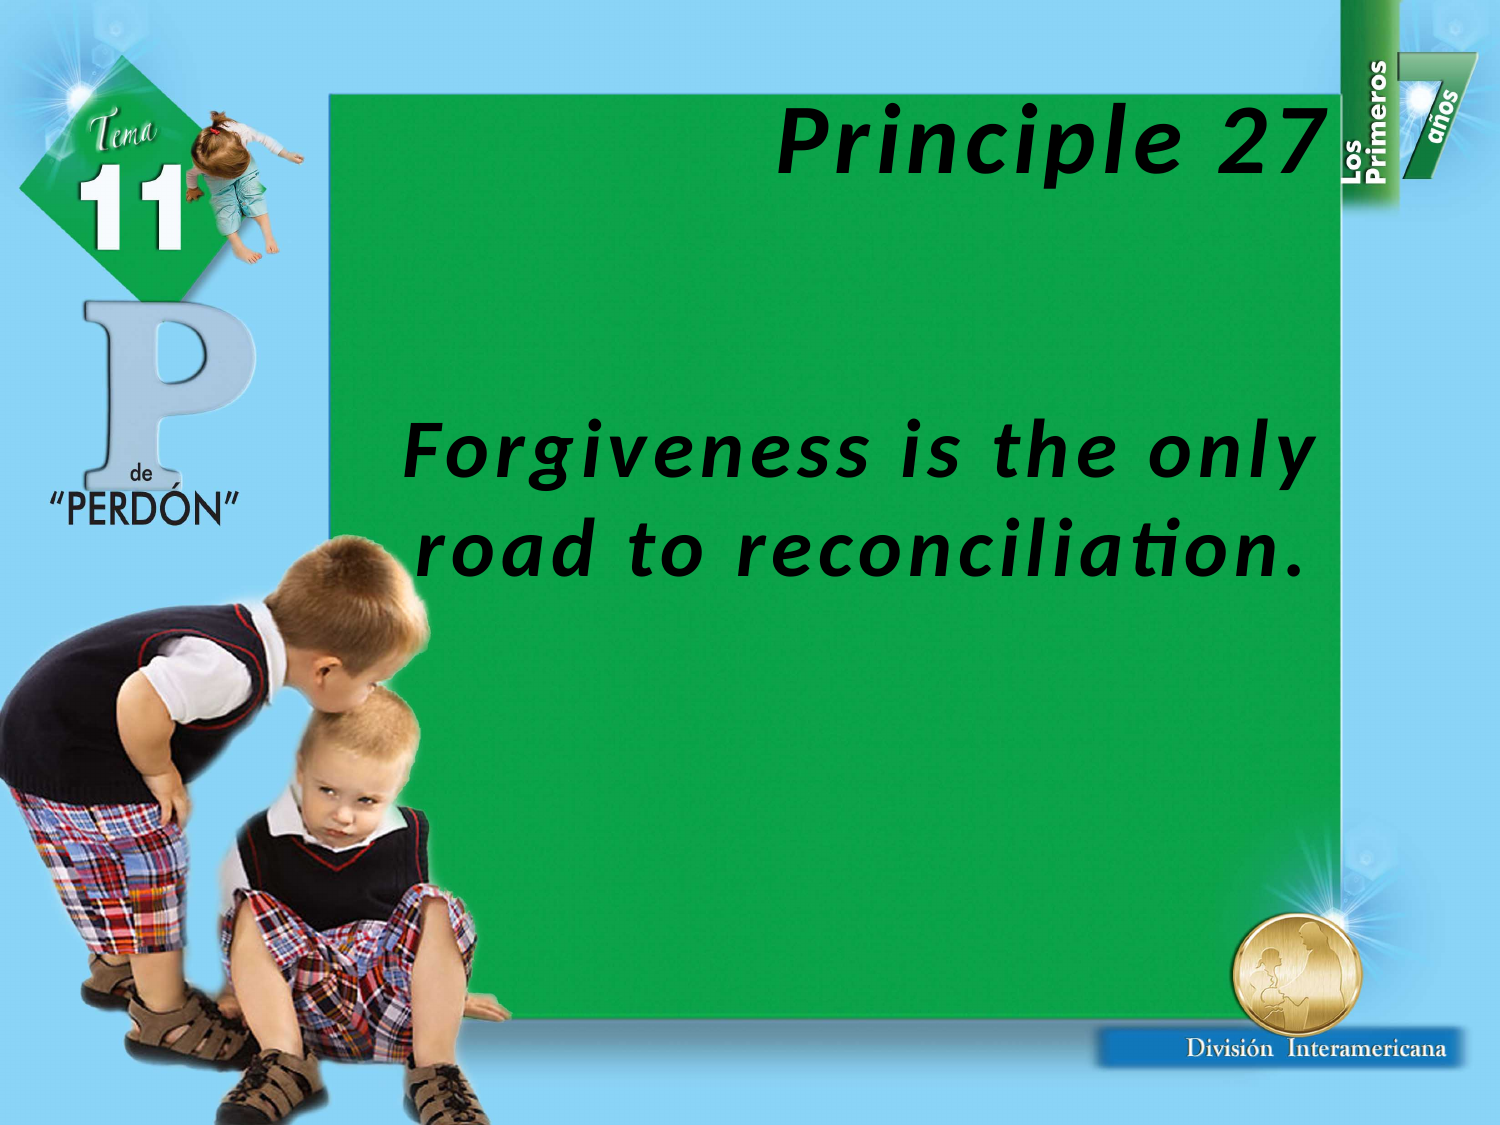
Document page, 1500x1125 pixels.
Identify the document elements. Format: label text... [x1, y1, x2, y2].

text_box Principle 27 Forgiveness is the only road to reconciliation. [383, 66, 1341, 601]
picture [0, 0, 1500, 1125]
